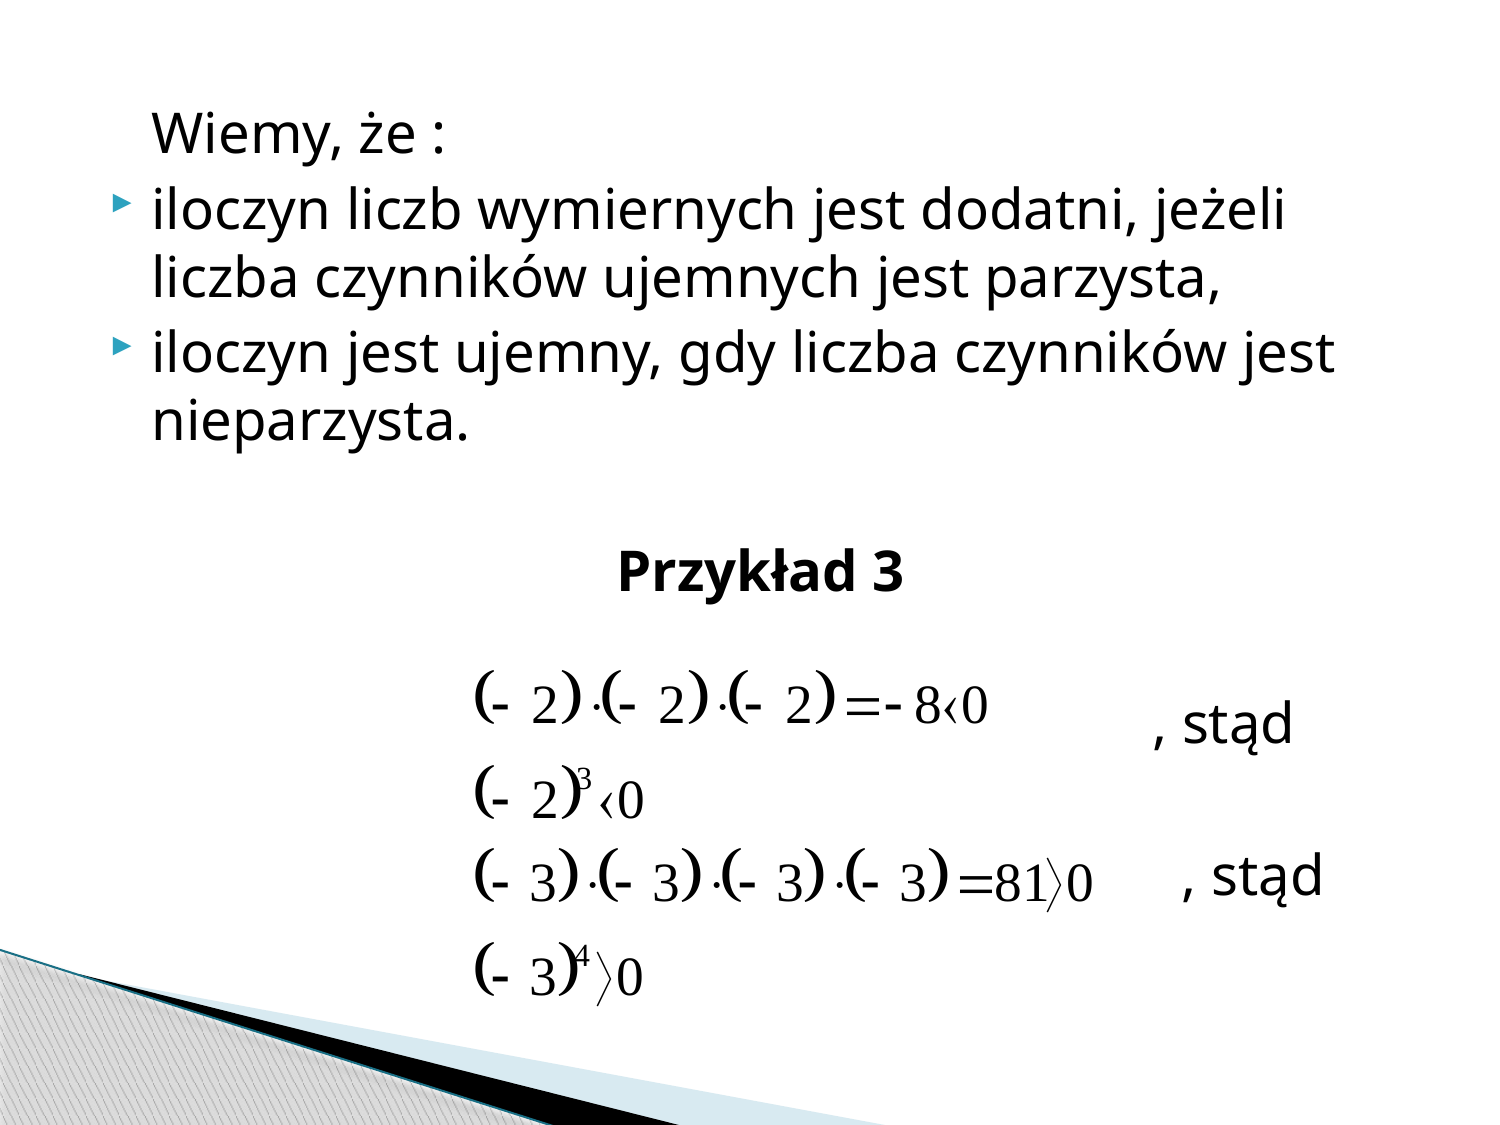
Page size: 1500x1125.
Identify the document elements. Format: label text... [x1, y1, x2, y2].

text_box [466, 668, 1105, 1021]
list Wiemy, że : iloczyn liczb wymiernych jest dodatni, jeżeli liczba czynników ujemnych jest parzysta, iloczyn jest ujemny, gdy liczba czynników jest nieparzysta. Przykład 3 , stąd , stąd [76, 90, 1427, 1047]
